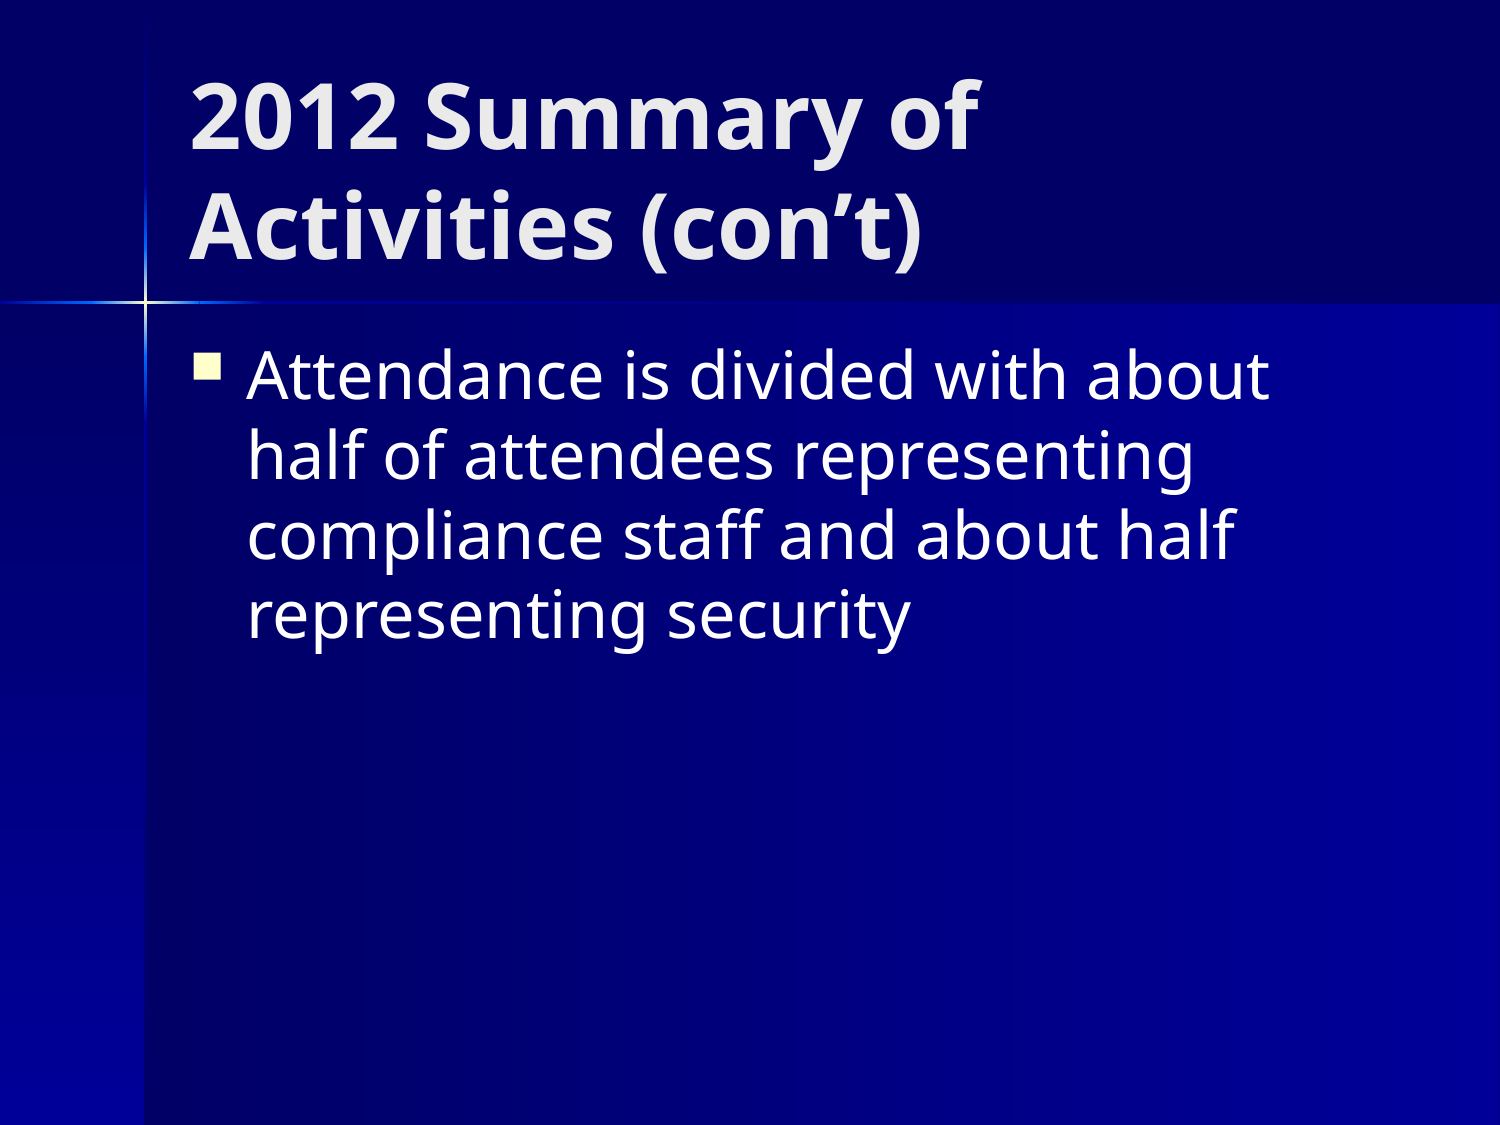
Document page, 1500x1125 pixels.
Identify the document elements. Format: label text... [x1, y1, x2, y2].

list Attendance is divided with about half of attendees representing compliance staff and about half representing security [174, 324, 1413, 1000]
title 2012 Summary of Activities (con’t) [174, 50, 1413, 285]
